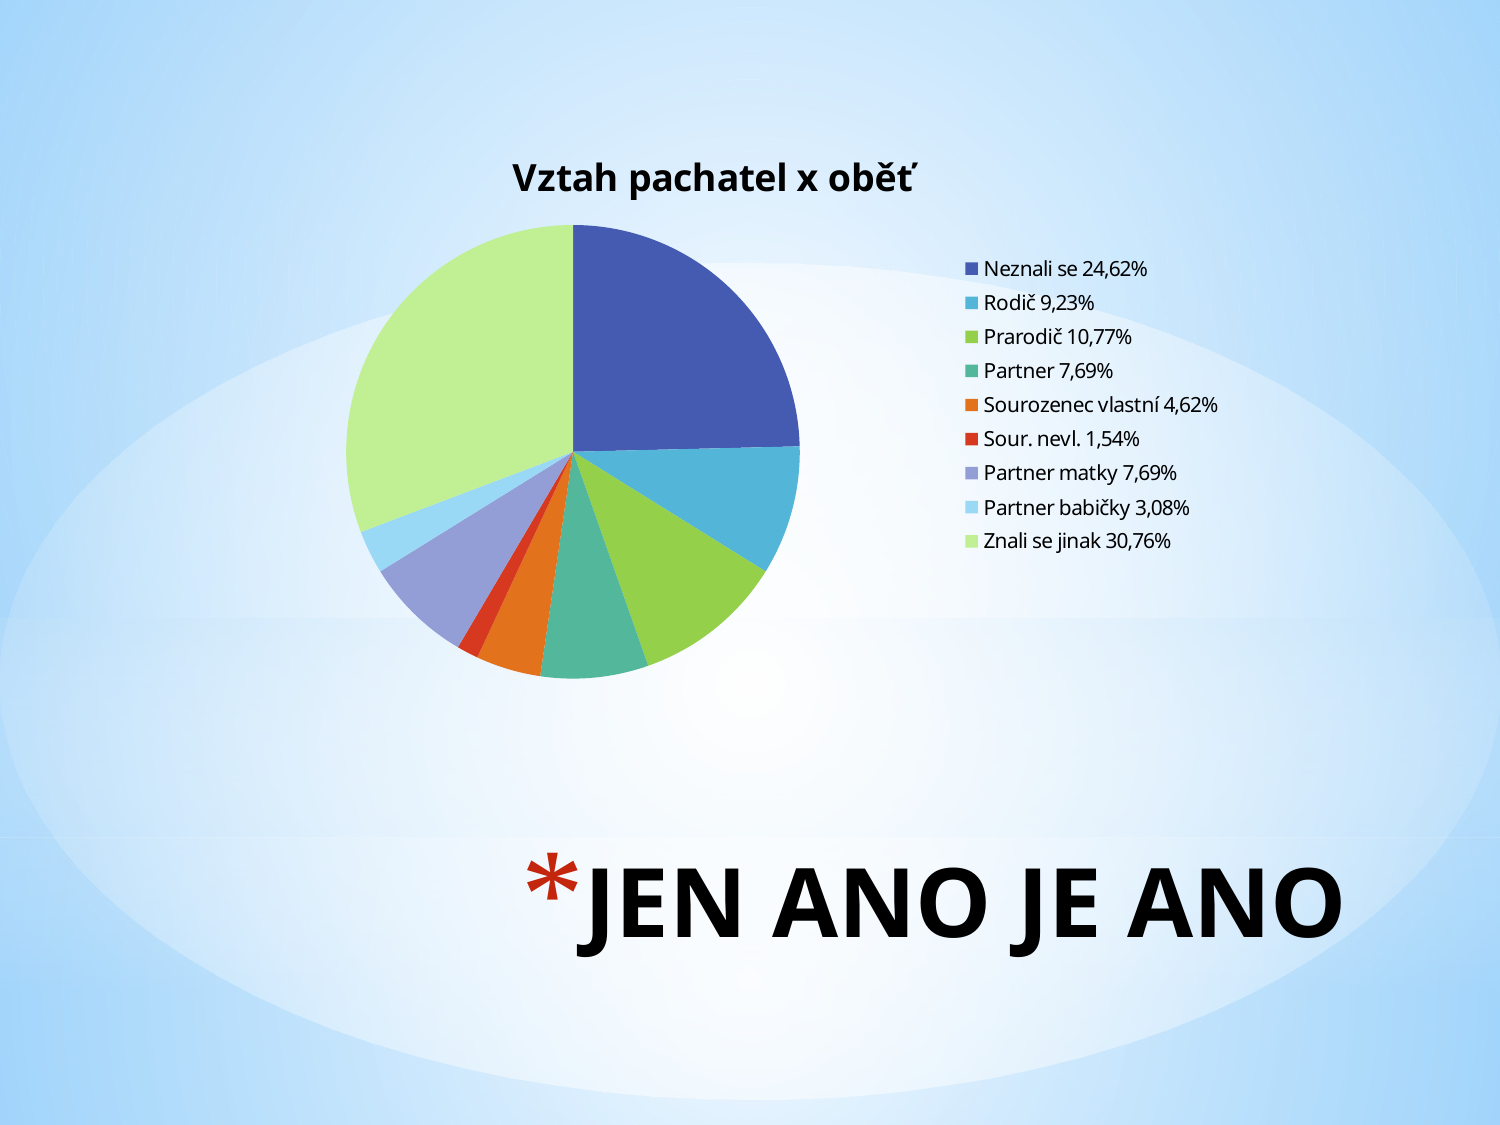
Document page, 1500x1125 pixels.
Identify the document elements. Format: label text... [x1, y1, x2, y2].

chart [187, 119, 1238, 691]
title JEN ANO JE ANO [294, 834, 1363, 988]
